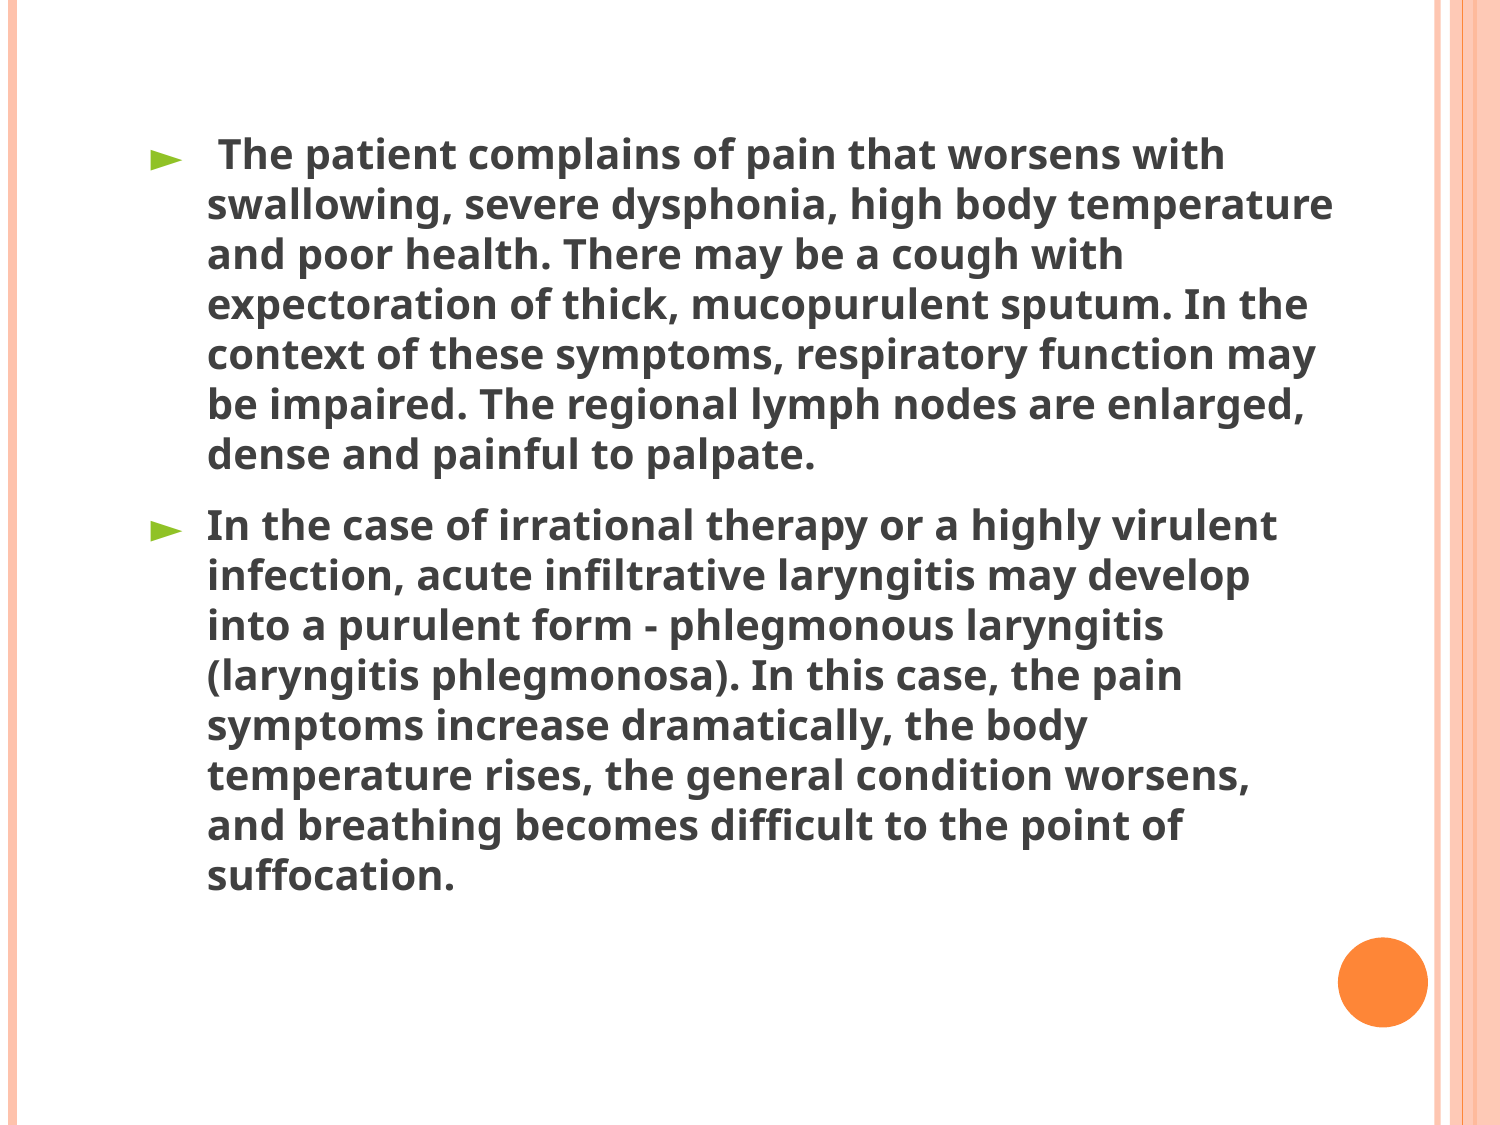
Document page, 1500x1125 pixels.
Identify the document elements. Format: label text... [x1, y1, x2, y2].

text_box The patient complains of pain that worsens with swallowing, severe dysphonia, high body temperature and poor health. There may be a cough with expectoration of thick, mucopurulent sputum. In the context of these symptoms, respiratory function may be impaired. The regional lymph nodes are enlarged, dense and painful to palpate. In the case of irrational therapy or a highly virulent infection, acute infiltrative laryngitis may develop into a purulent form - phlegmonous laryngitis (laryngitis phlegmonosa). In this case, the pain symptoms increase dramatically, the body temperature rises, the general condition worsens, and breathing becomes difficult to the point of suffocation. [135, 54, 1353, 1046]
